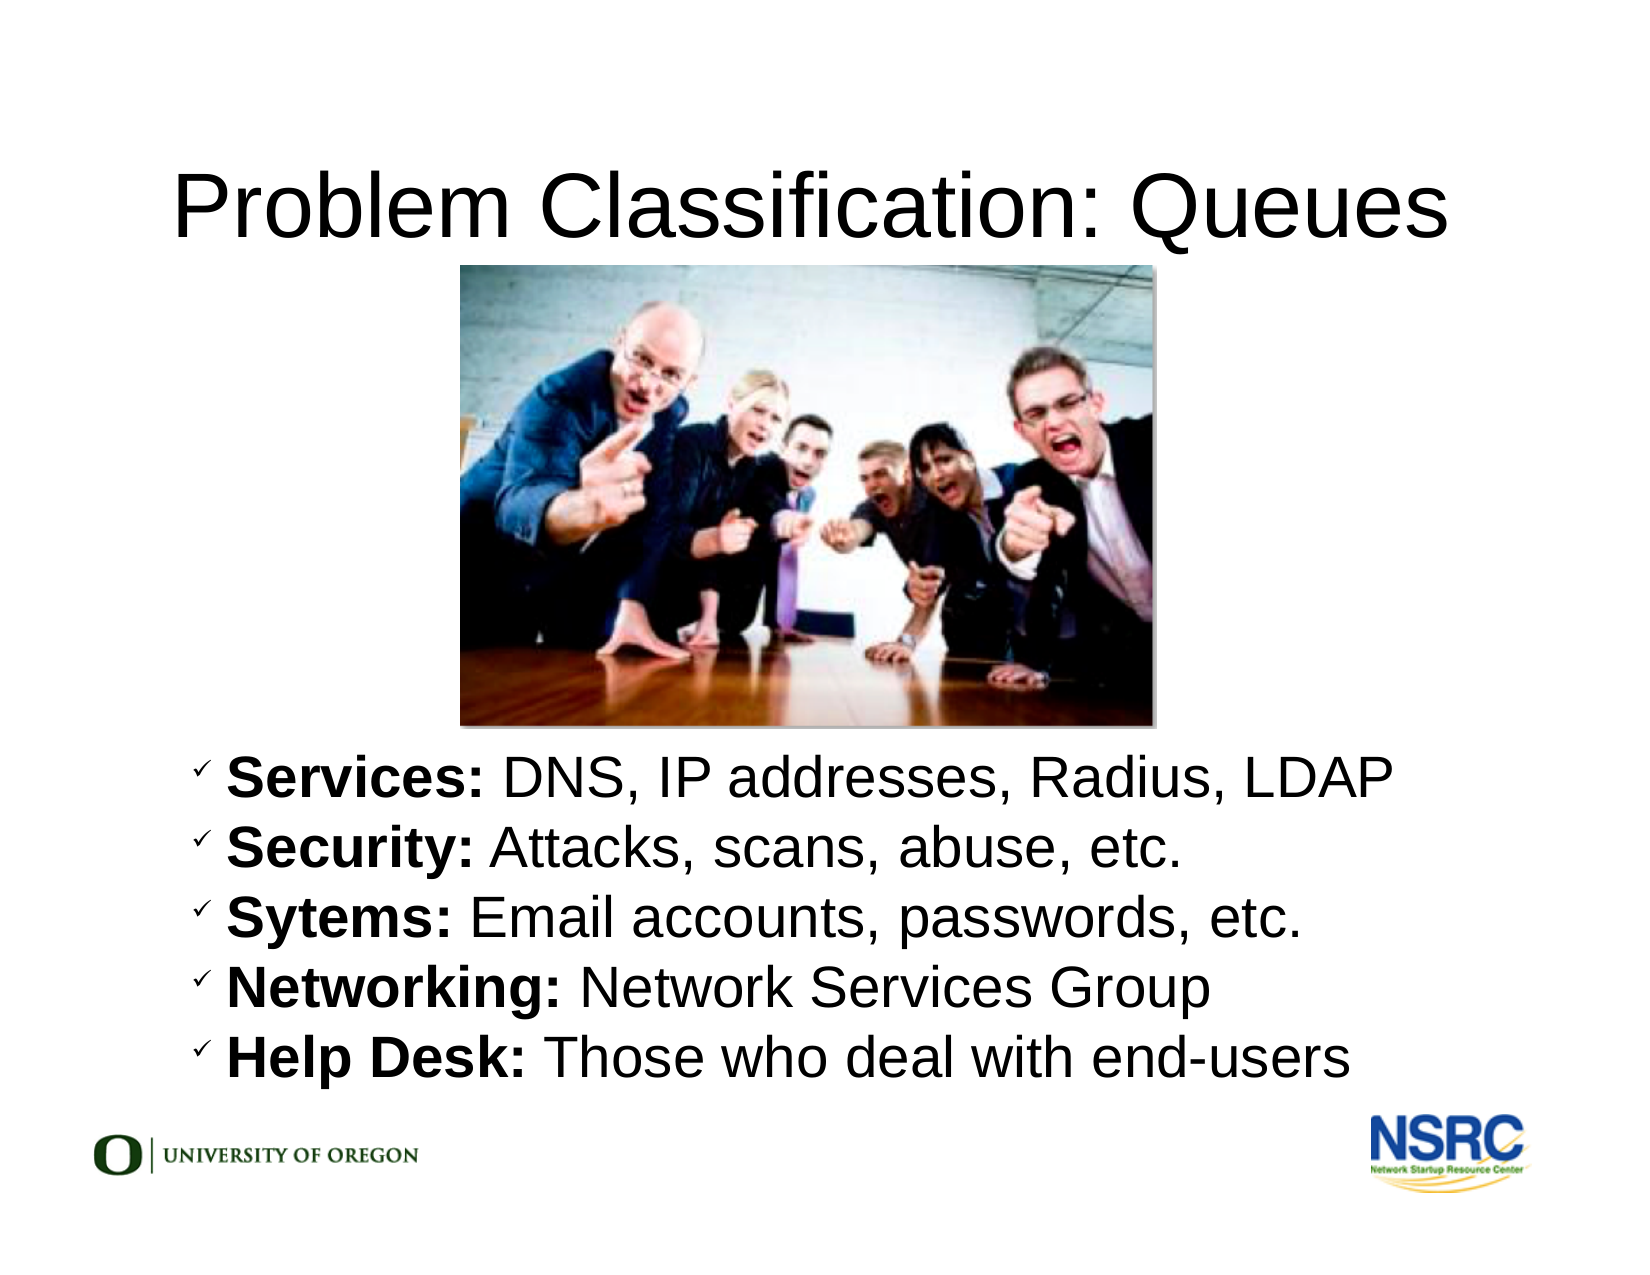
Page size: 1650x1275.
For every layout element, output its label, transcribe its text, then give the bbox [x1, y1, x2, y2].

picture [92, 1133, 420, 1177]
picture [459, 264, 1158, 729]
text_box Services: DNS, IP addresses, Radius, LDAP Security: Attacks, scans, abuse, etc. Sytems: Email accounts, passwords, etc. Networking: Network Services Group Help Desk: Those who deal with end-users [176, 731, 1476, 1097]
text_box Problem Classification: Queues [133, 104, 1491, 298]
picture [1371, 1114, 1532, 1193]
